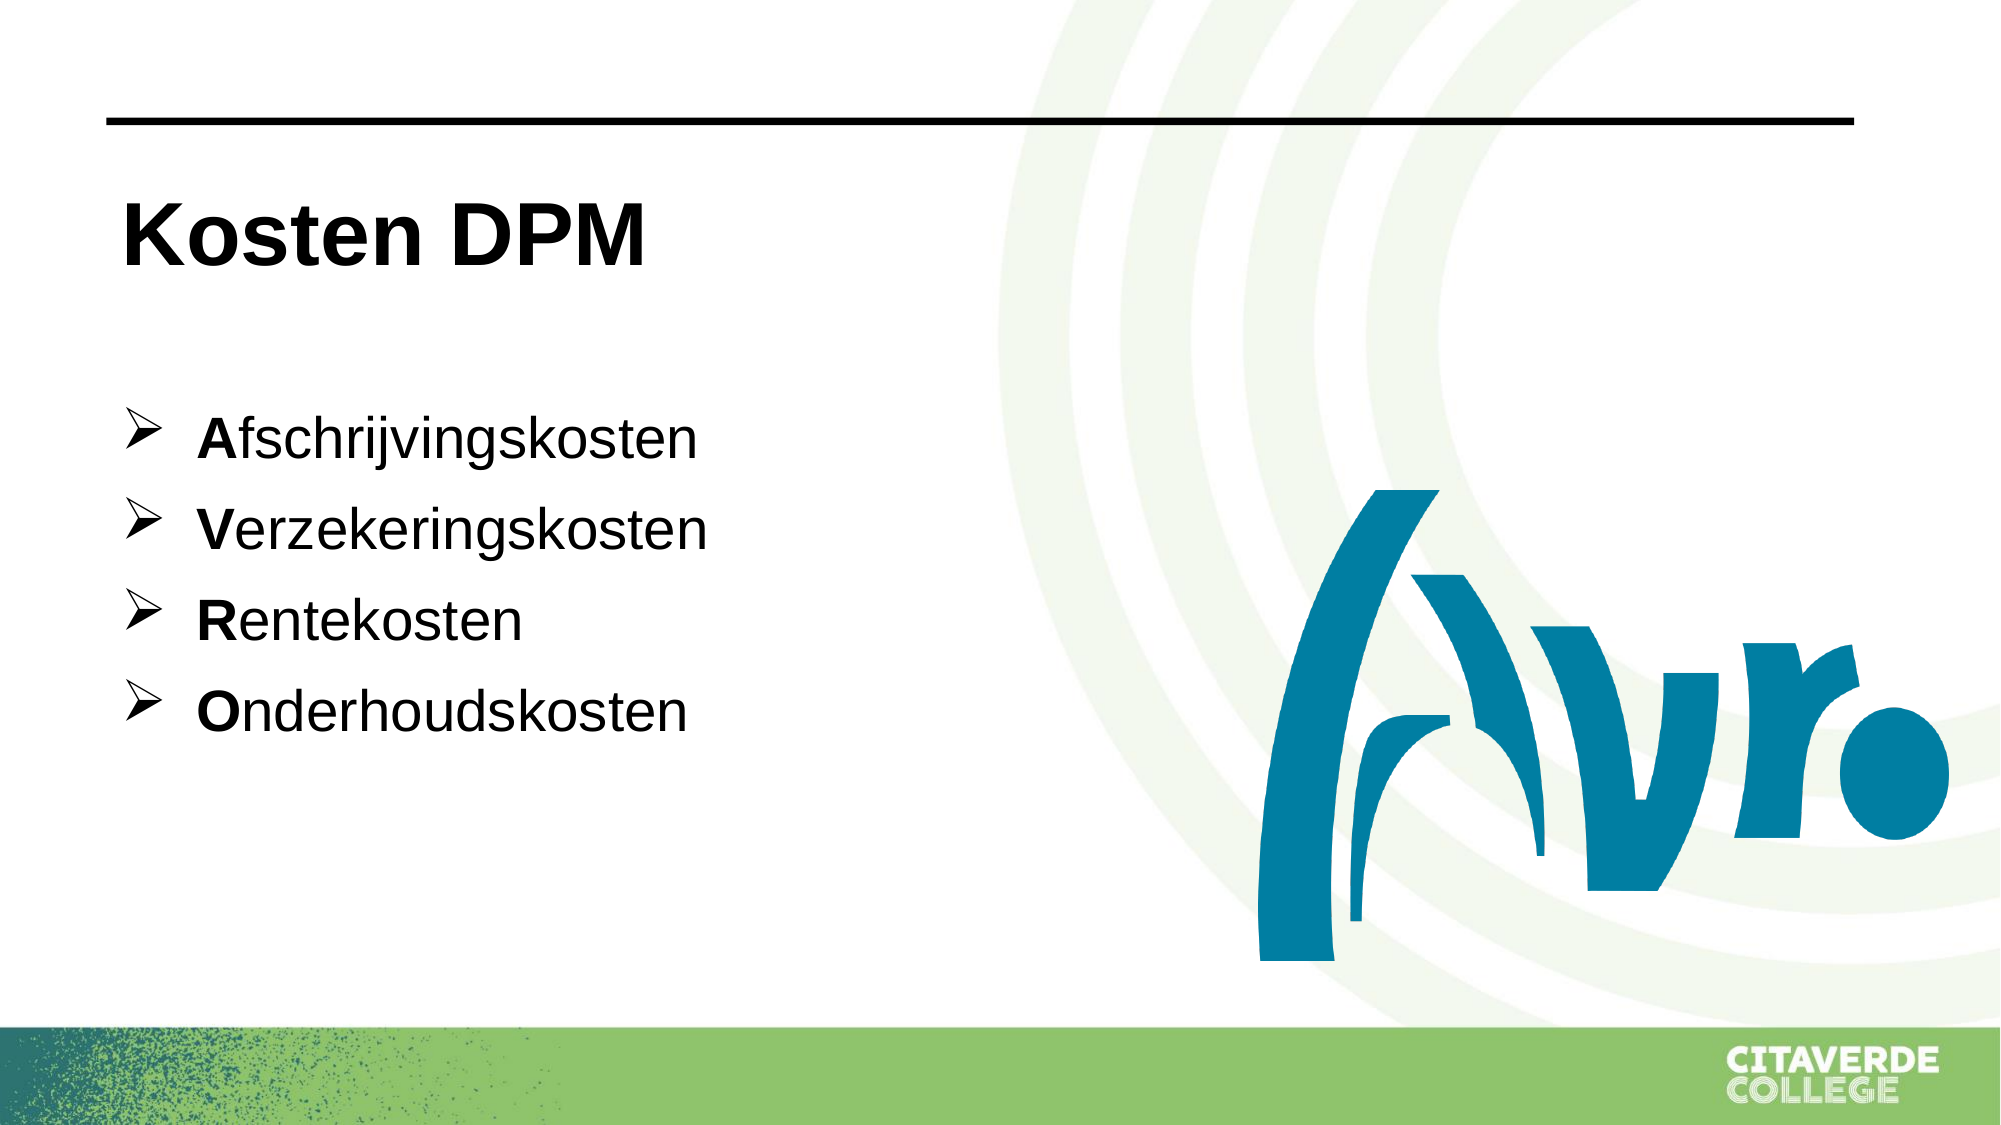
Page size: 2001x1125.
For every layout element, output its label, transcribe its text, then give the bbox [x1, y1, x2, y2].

title Kosten DPM [106, 117, 1855, 366]
picture [0, 0, 2001, 1125]
list Afschrijvingskosten Verzekeringskosten Rentekosten Onderhoudskosten [106, 392, 1855, 965]
